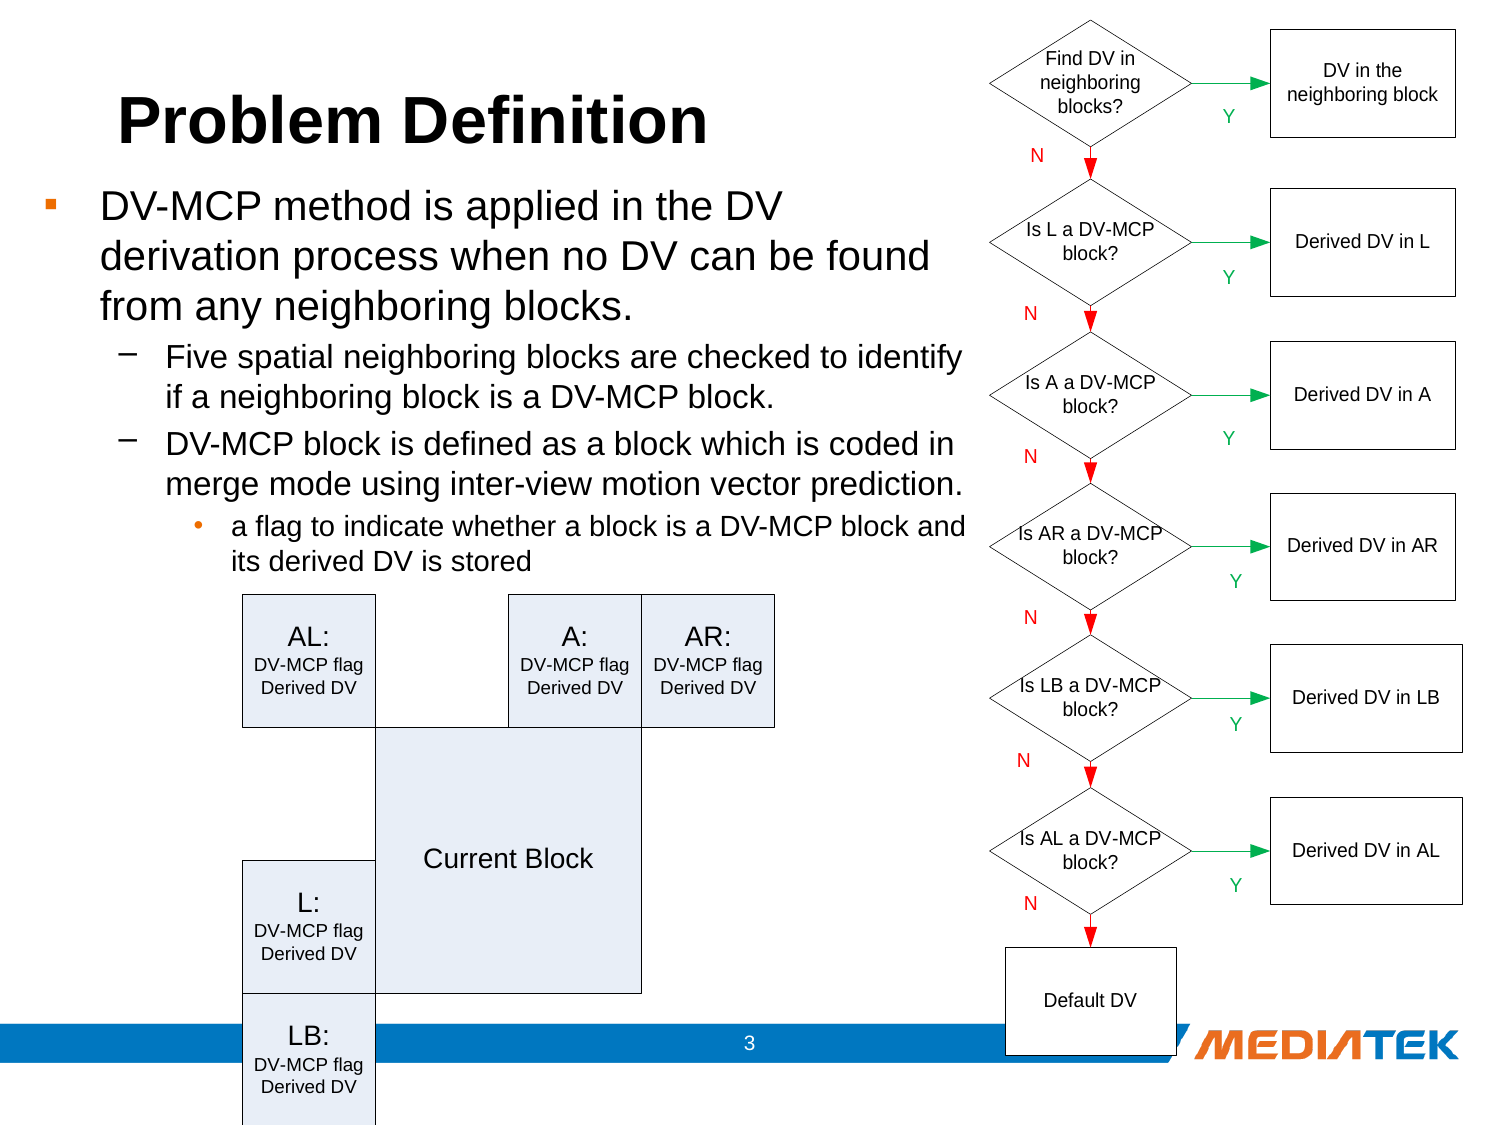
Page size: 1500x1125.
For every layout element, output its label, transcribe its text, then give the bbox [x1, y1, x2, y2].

list DV-MCP method is applied in the DV derivation process when no DV can be found from any neighboring blocks. Five spatial neighboring blocks are checked to identify if a neighboring block is a DV-MCP block. DV-MCP block is defined as a block which is coded in merge mode using inter-view motion vector prediction. a flag to indicate whether a block is a DV-MCP block and its derived DV is stored [28, 170, 980, 985]
picture [0, 1023, 238, 1063]
title Problem Definition [101, 62, 980, 170]
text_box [985, 16, 1466, 1059]
picture [789, 1023, 1459, 1063]
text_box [238, 590, 779, 1125]
slide_number 2 [782, 1022, 789, 1090]
